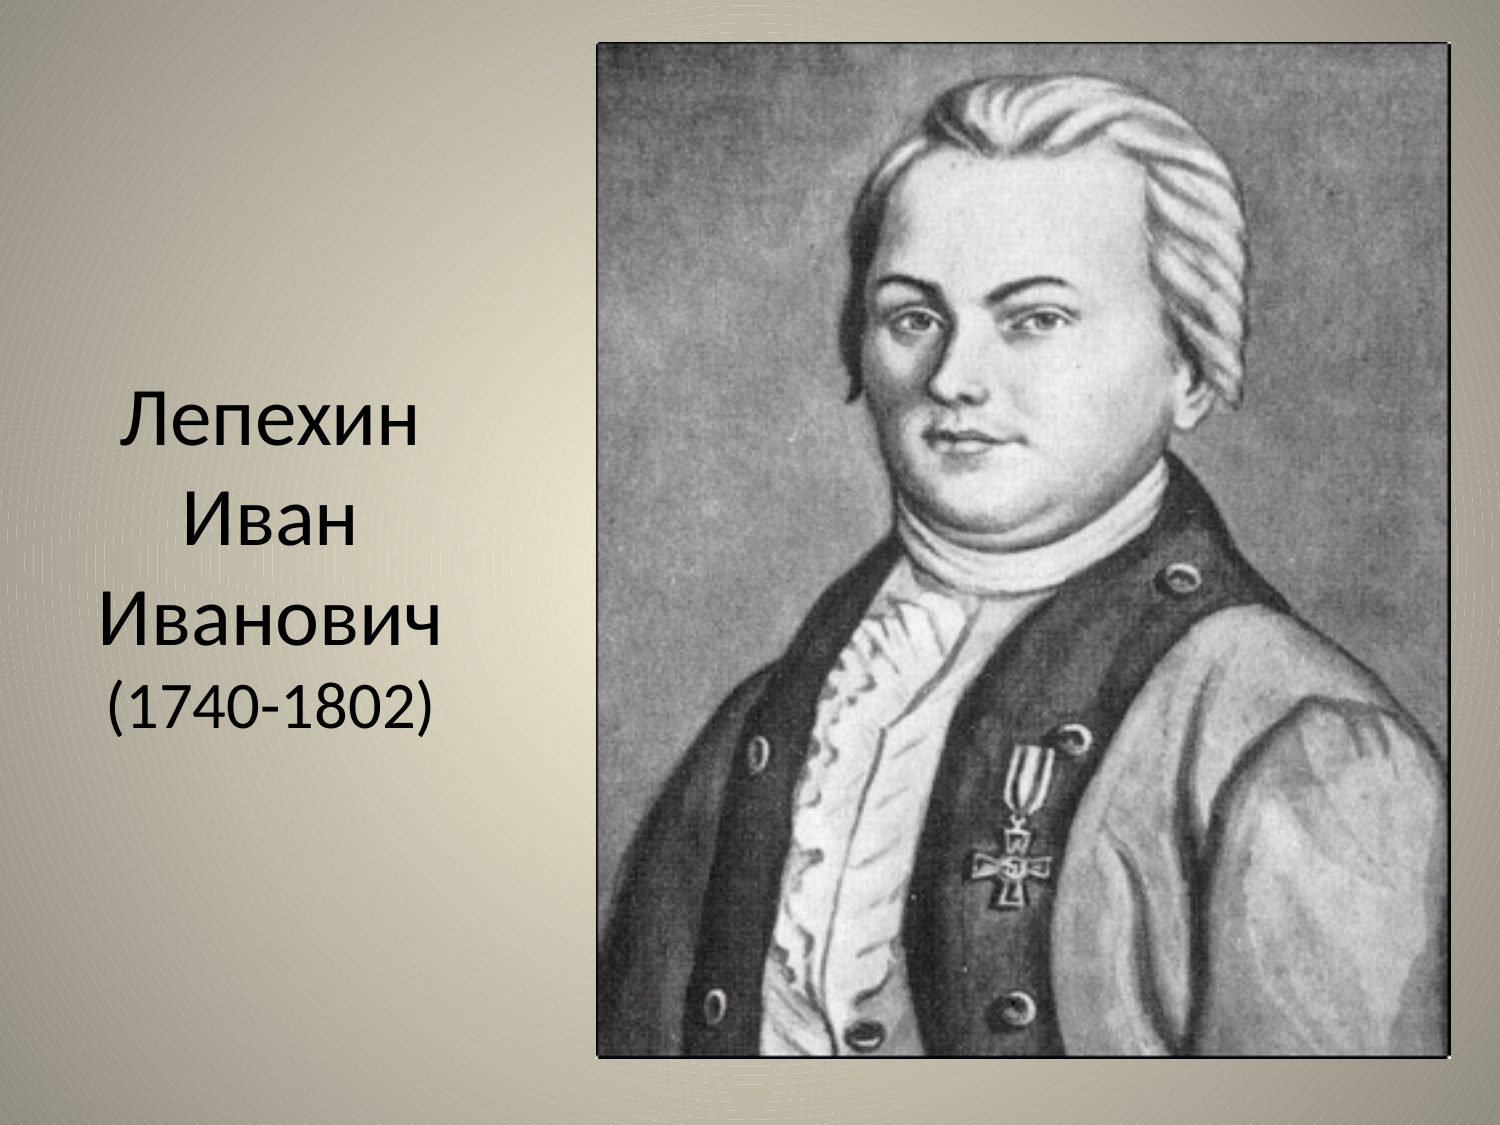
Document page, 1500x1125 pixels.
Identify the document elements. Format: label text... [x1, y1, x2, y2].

title Лепехин Иван Иванович (1740-1802) [75, 45, 467, 1059]
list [596, 42, 1451, 1059]
